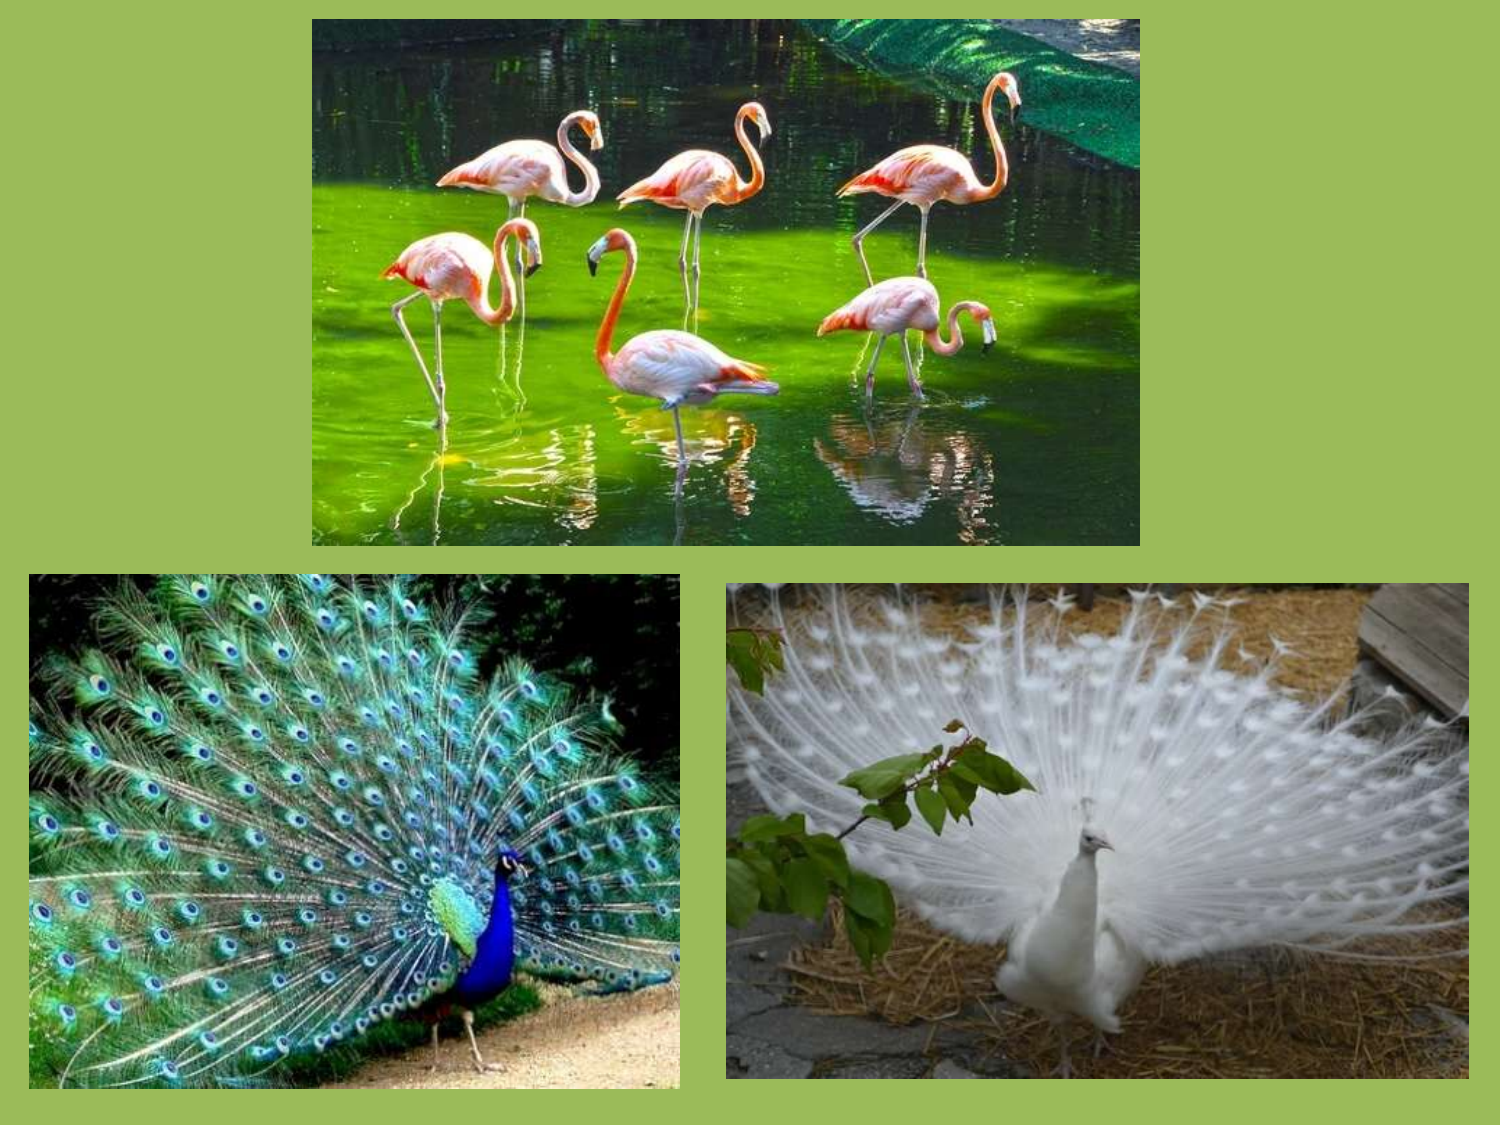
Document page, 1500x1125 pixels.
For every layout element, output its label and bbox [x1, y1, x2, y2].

picture [29, 574, 680, 1090]
picture [725, 583, 1469, 1080]
picture [312, 18, 1140, 547]
